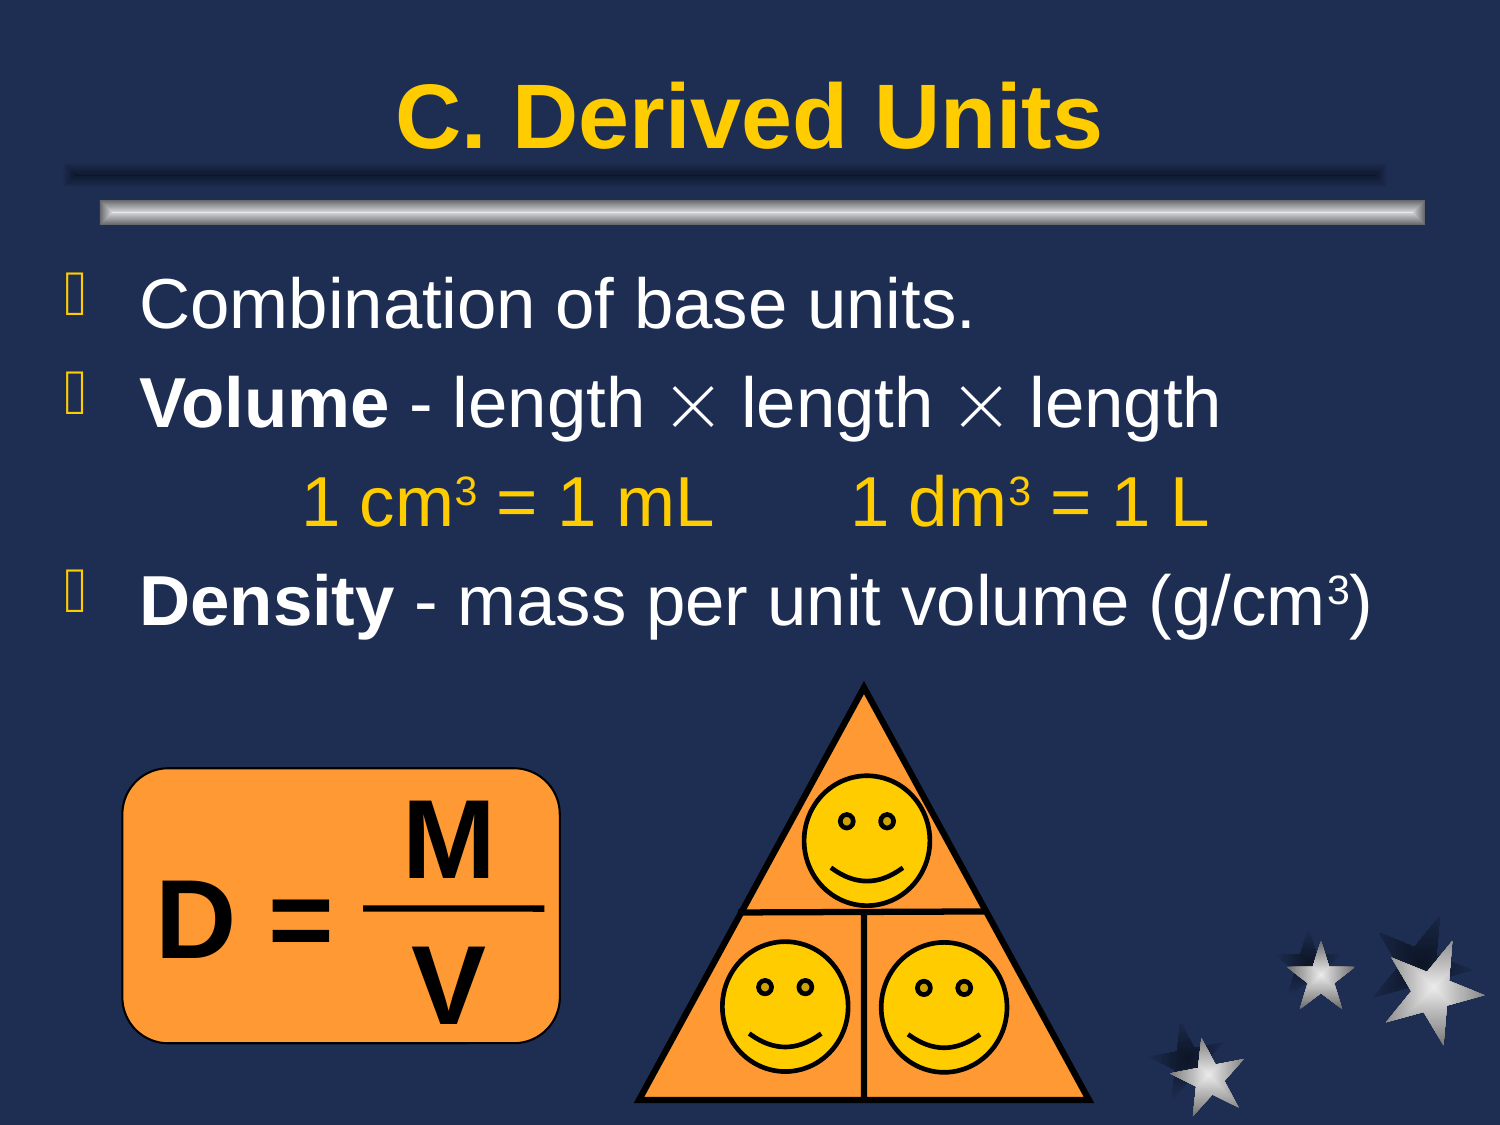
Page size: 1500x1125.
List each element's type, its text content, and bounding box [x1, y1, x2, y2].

list Combination of base units. Volume - length  length  length 1 cm3 = 1 mL 1 dm3 = 1 L Density - mass per unit volume (g/cm3) [49, 249, 1462, 738]
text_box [638, 687, 1090, 1101]
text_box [122, 758, 561, 1058]
title C. Derived Units [112, 37, 1388, 176]
